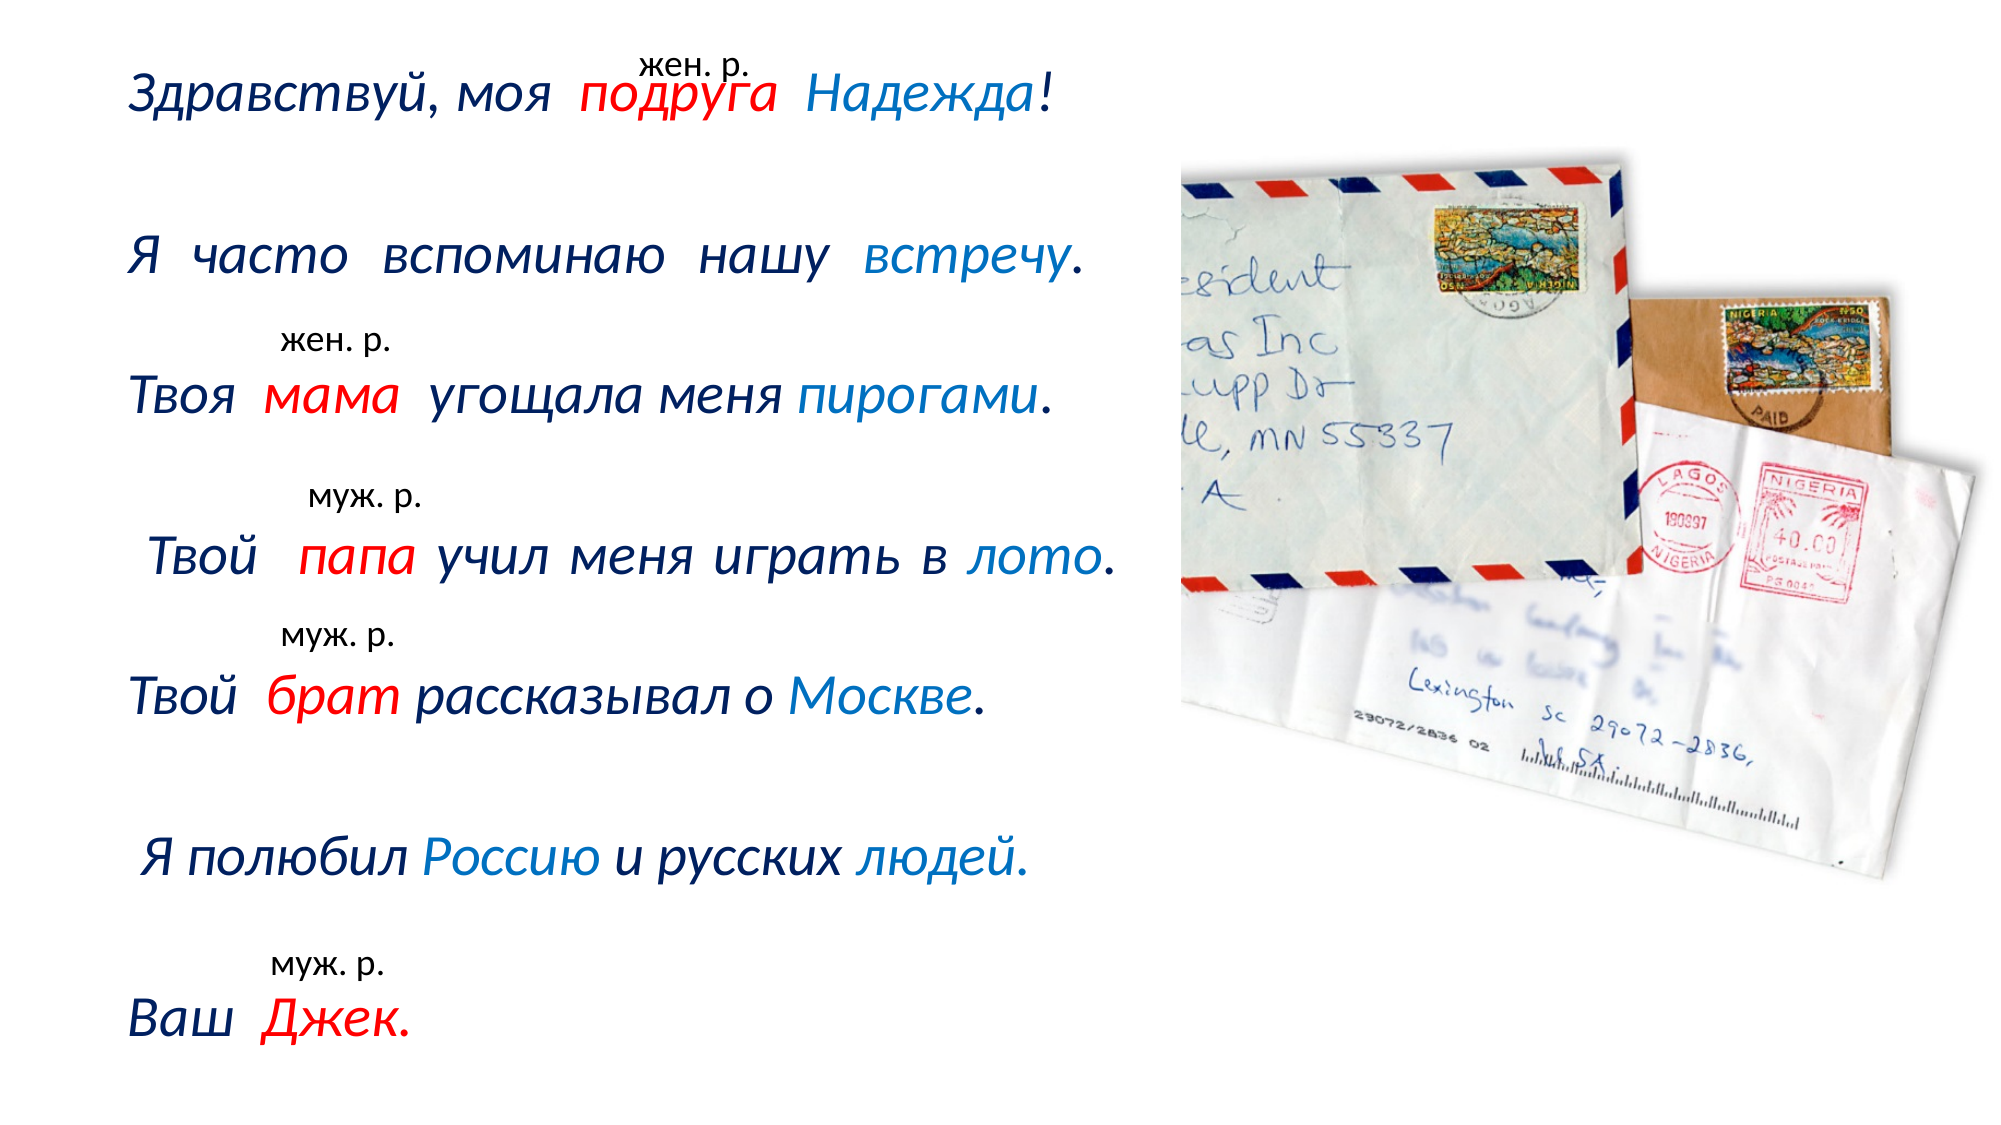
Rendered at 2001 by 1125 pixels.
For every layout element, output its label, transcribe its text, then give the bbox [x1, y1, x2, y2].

text_box муж. р. [265, 601, 424, 661]
list Здравствуй, моя подруга Надежда! Я часто вспоминаю нашу встречу. Твоя мама угощала меня пирогами. Твой папа учил меня играть в лото. Твой брат рассказывал о Москве. Я полюбил Россию и русских людей. Ваш Джек. [112, 54, 1134, 1125]
text_box муж. р. [255, 930, 414, 991]
text_box жен. р. [624, 31, 783, 92]
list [1181, 133, 2000, 894]
text_box муж. р. [292, 463, 452, 523]
text_box жен. р. [265, 306, 424, 367]
